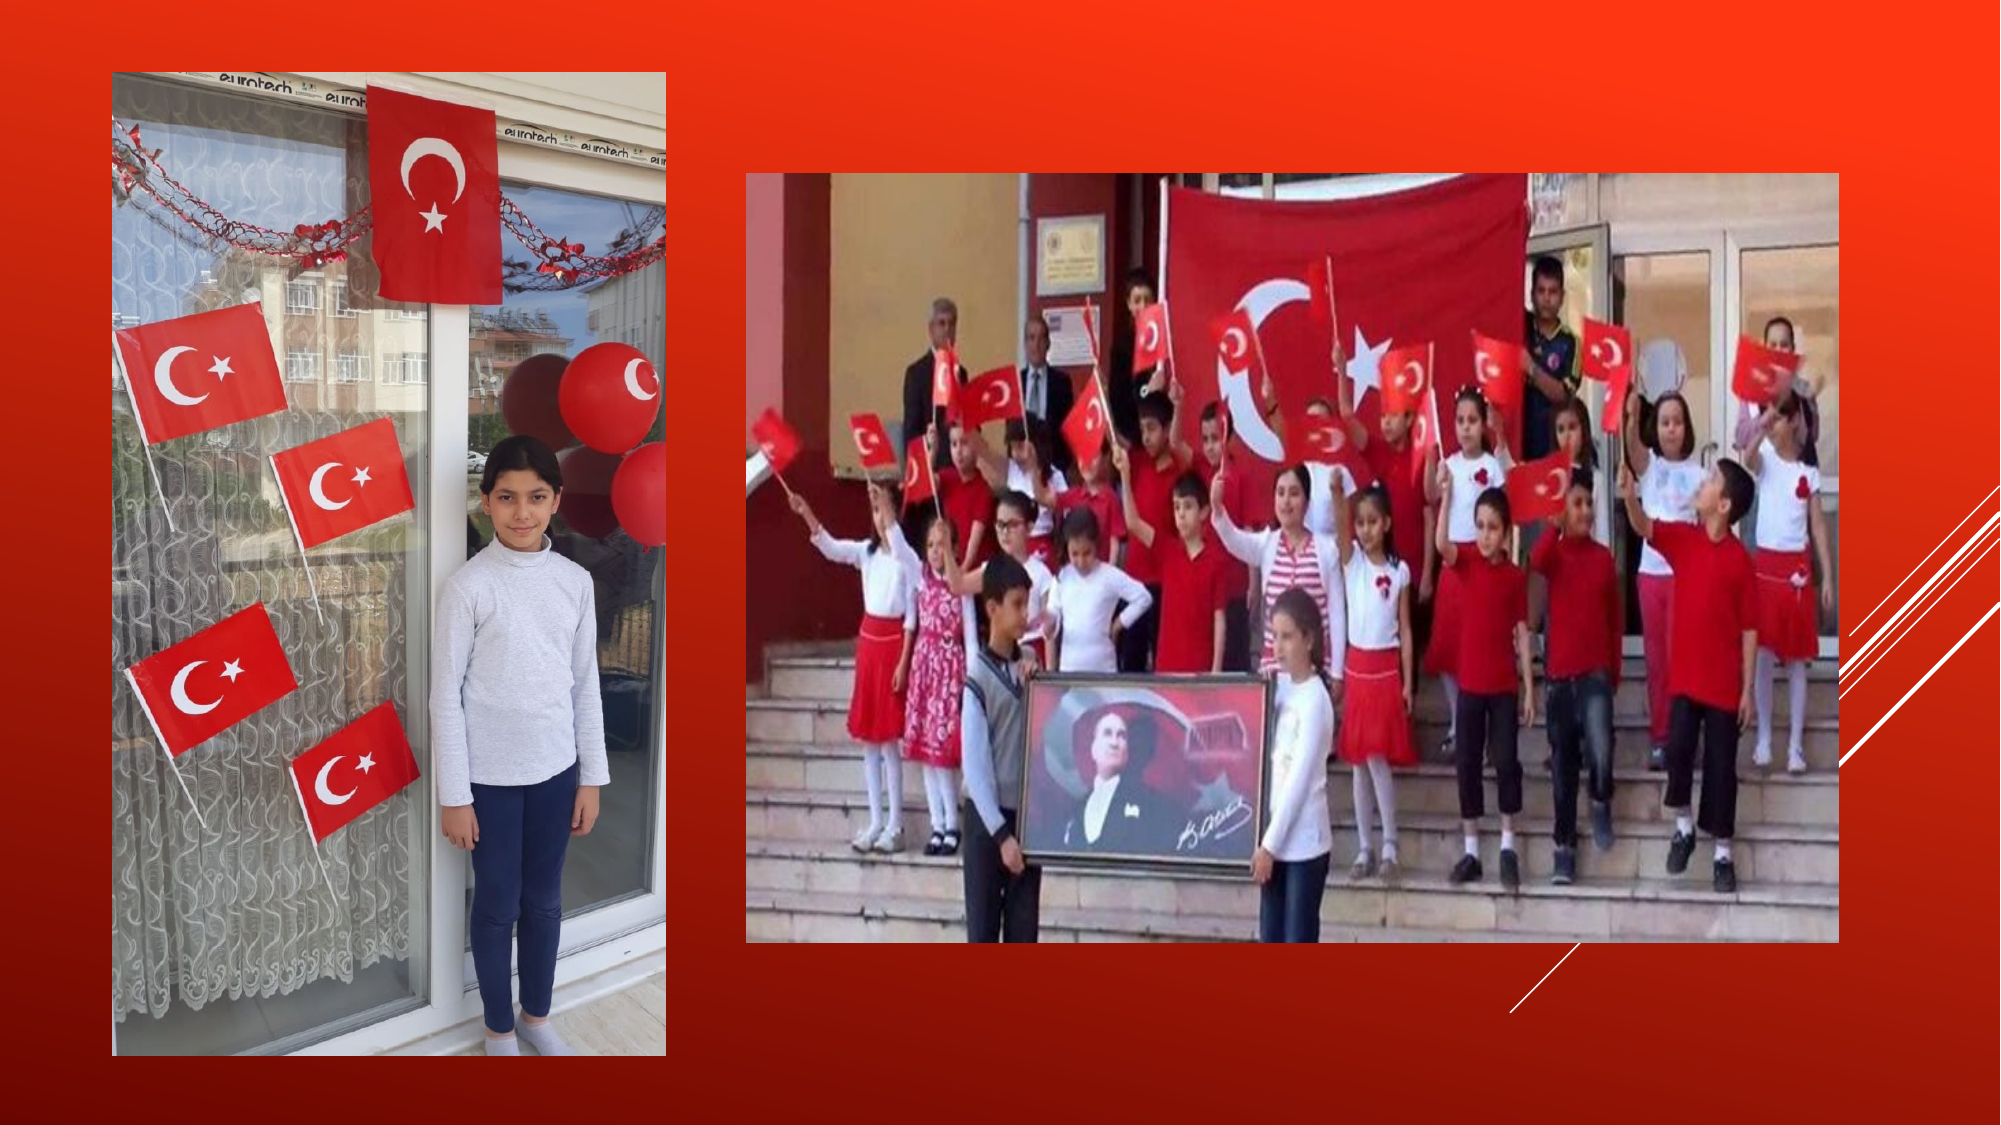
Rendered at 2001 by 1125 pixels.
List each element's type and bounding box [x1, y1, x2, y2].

picture [745, 172, 1839, 943]
picture [111, 72, 666, 1056]
